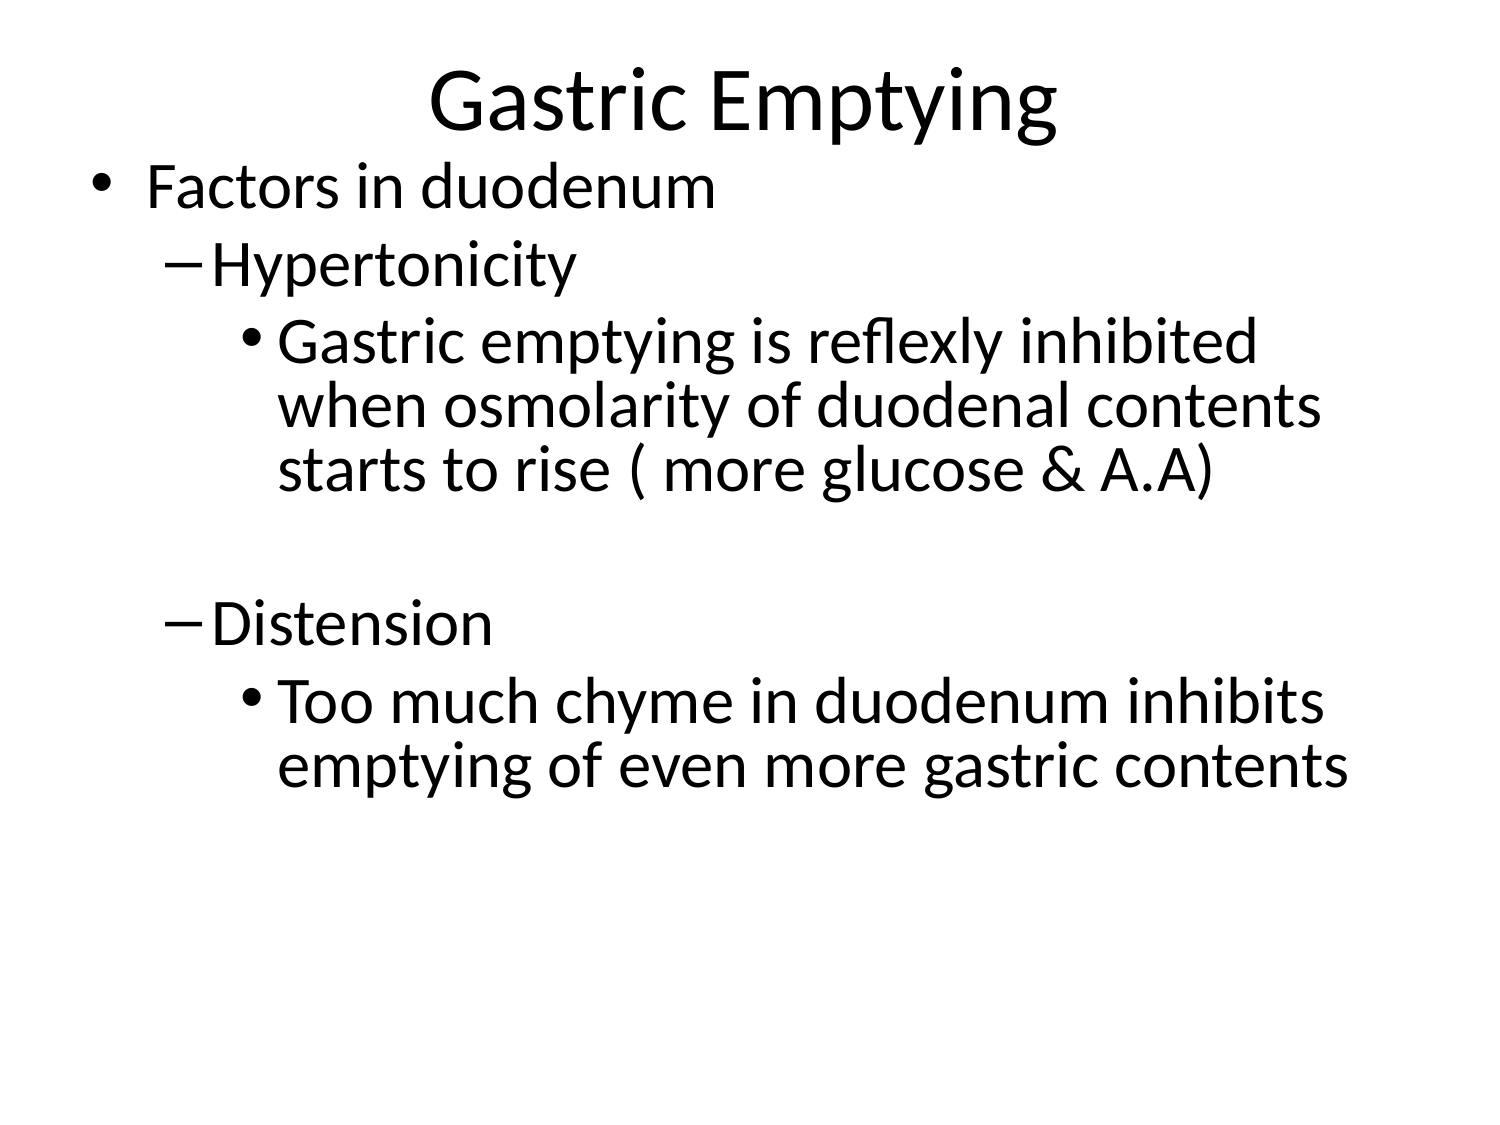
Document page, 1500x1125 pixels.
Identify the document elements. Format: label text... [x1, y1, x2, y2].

title Gastric Emptying [69, 0, 1420, 188]
list Factors in duodenum Hypertonicity Gastric emptying is reflexly inhibited when osmolarity of duodenal contents starts to rise ( more glucose & A.A) Distension Too much chyme in duodenum inhibits emptying of even more gastric contents [75, 149, 1425, 1088]
